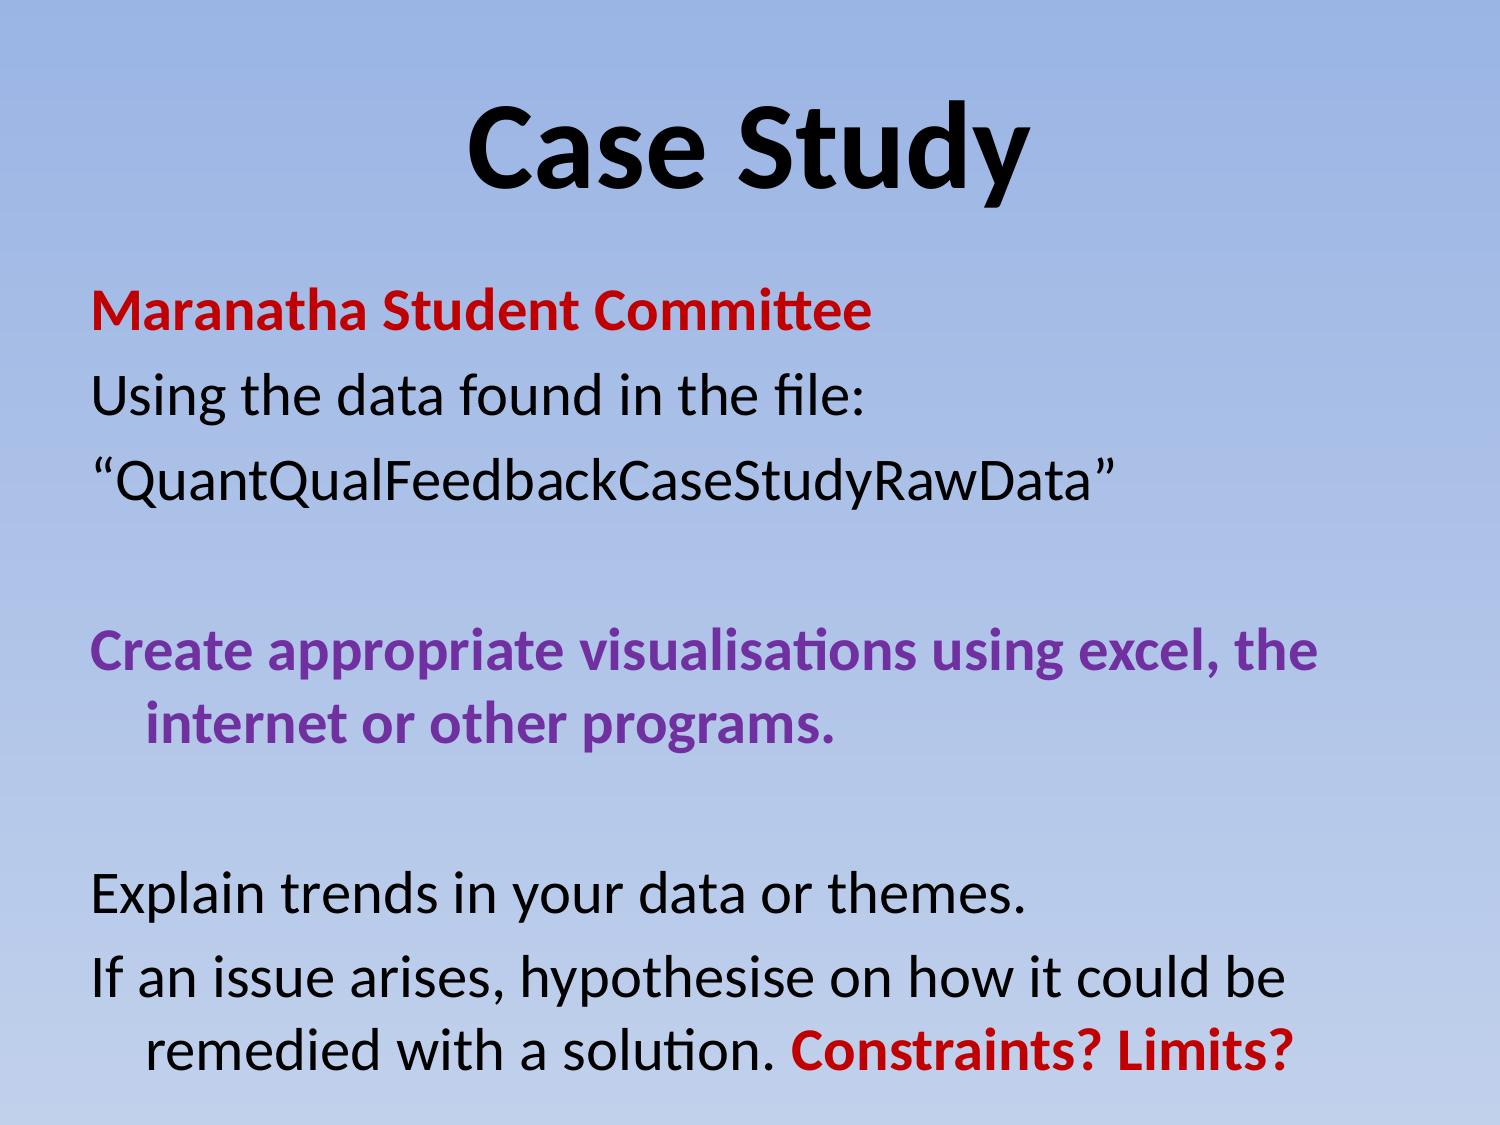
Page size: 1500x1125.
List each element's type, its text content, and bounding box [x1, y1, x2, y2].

list Maranatha Student Committee Using the data found in the file: “QuantQualFeedbackCaseStudyRawData” Create appropriate visualisations using excel, the internet or other programs. Explain trends in your data or themes. If an issue arises, hypothesise on how it could be remedied with a solution. Constraints? Limits? [75, 262, 1425, 1094]
title Case Study [0, 45, 1500, 233]
